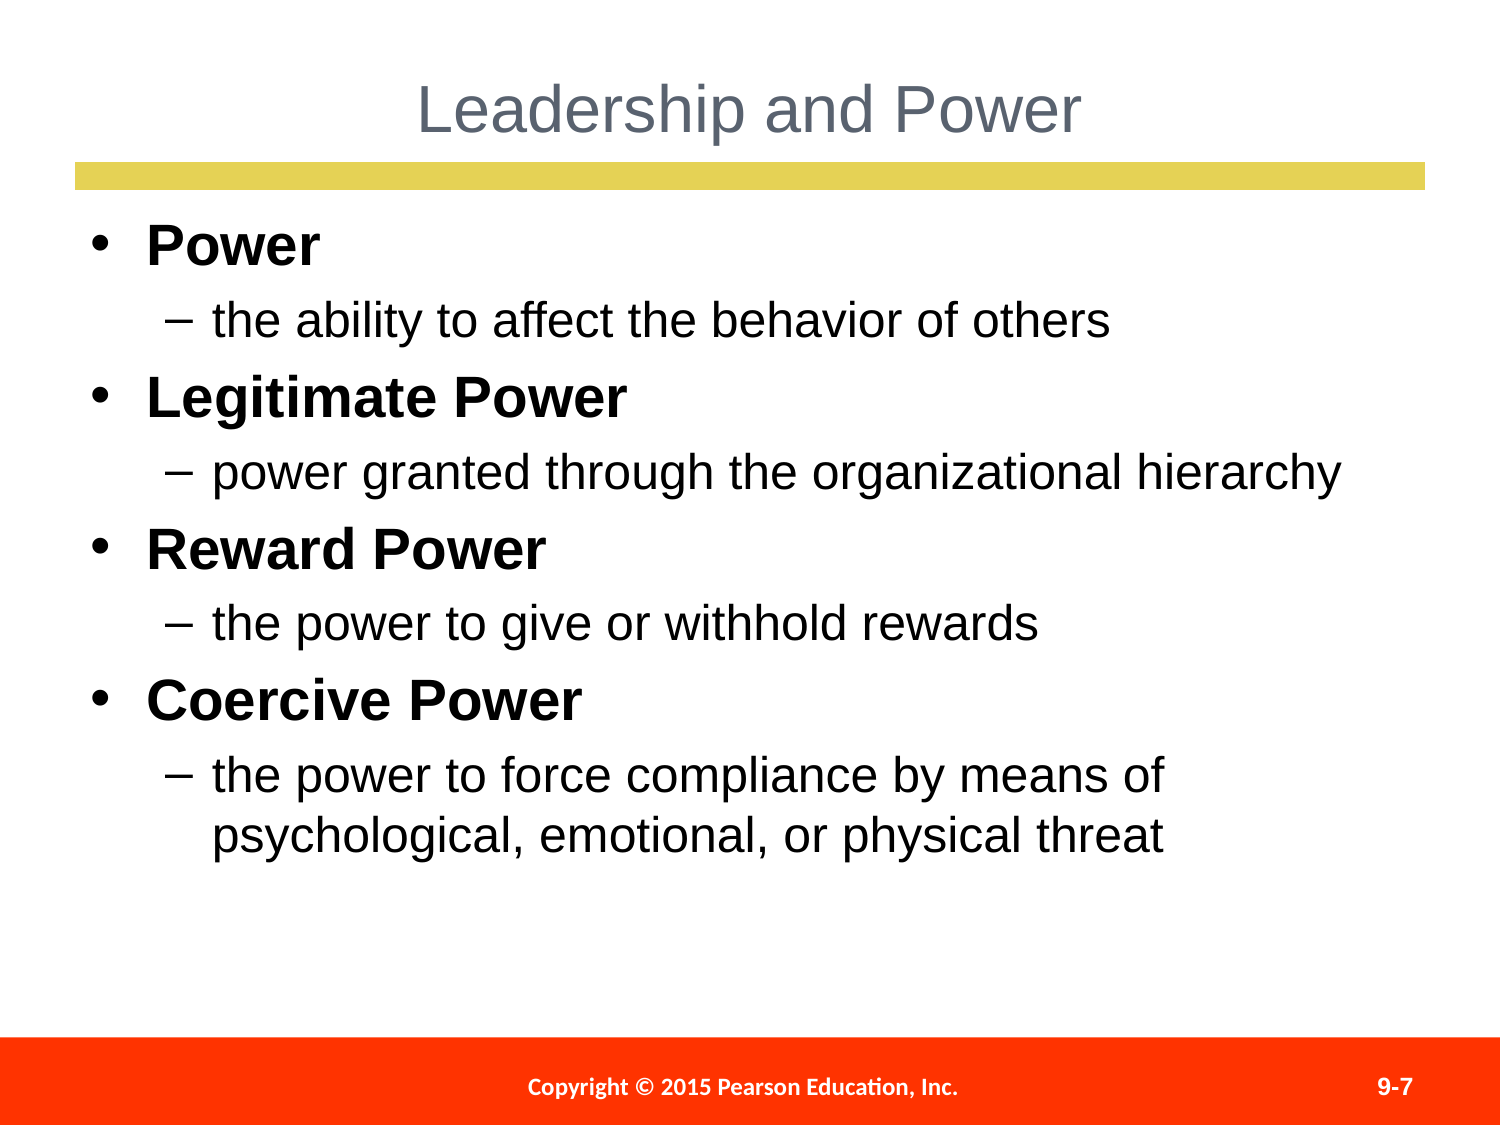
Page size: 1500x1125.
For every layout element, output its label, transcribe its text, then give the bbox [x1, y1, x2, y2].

list Power the ability to affect the behavior of others Legitimate Power power granted through the organizational hierarchy Reward Power the power to give or withhold rewards Coercive Power the power to force compliance by means of psychological, emotional, or physical threat [74, 199, 1426, 1006]
title Leadership and Power [74, 12, 1426, 199]
